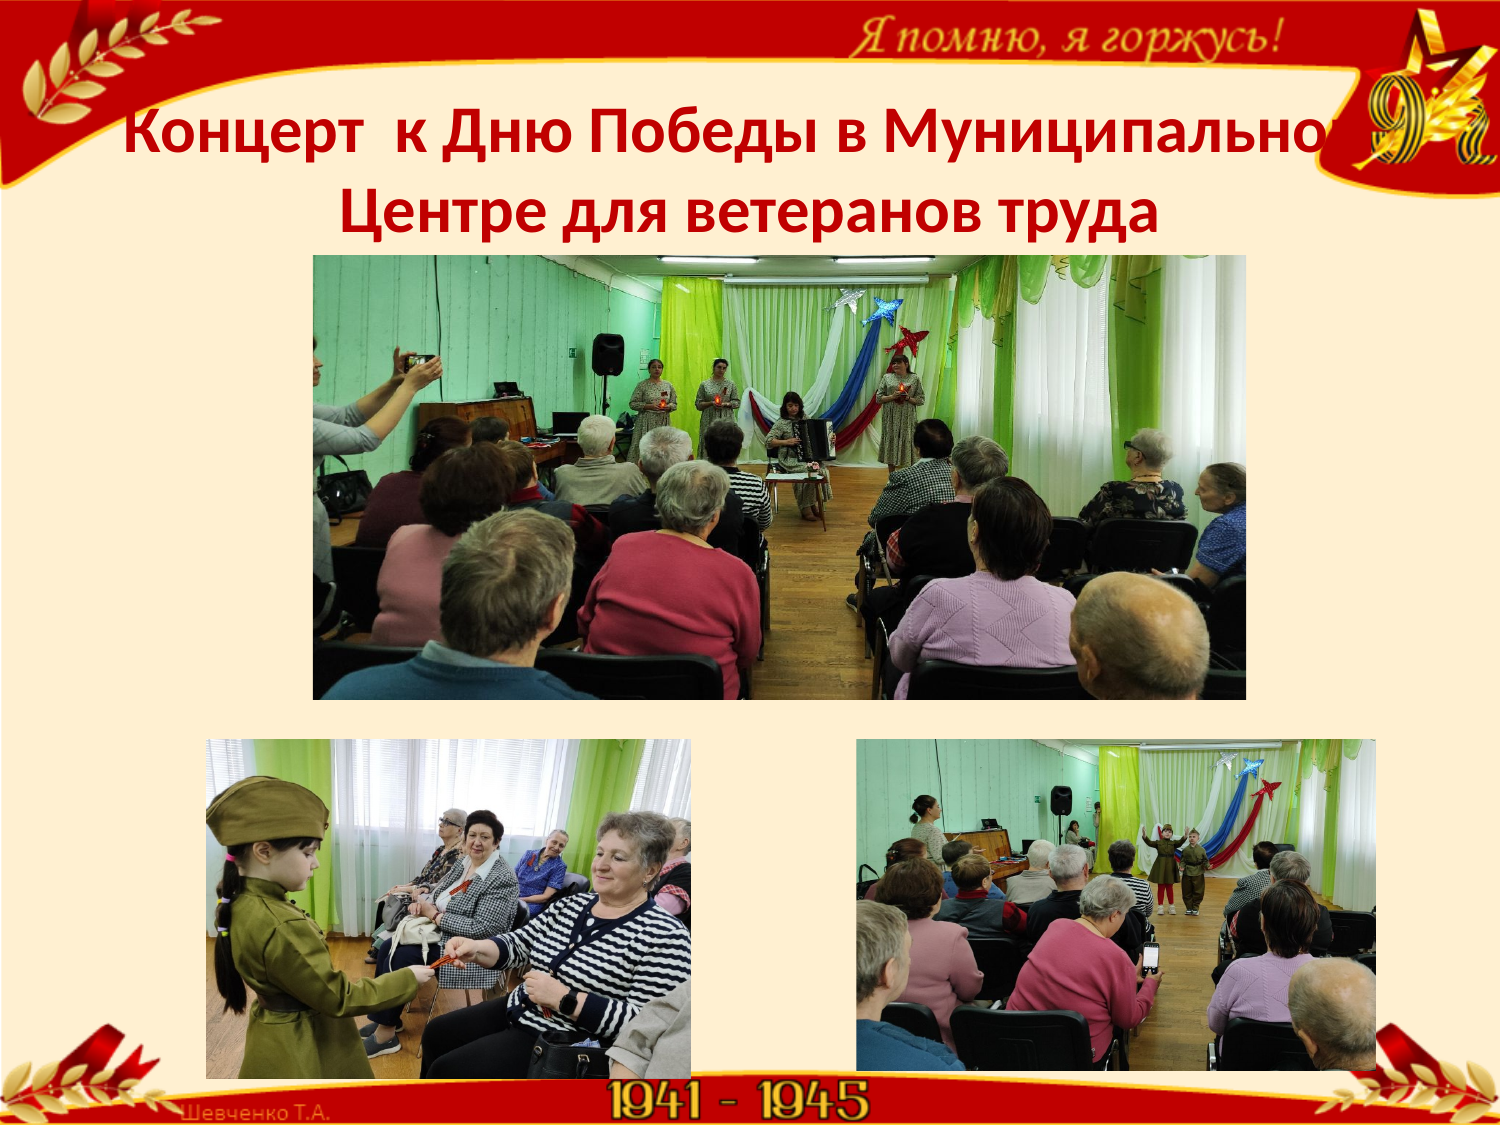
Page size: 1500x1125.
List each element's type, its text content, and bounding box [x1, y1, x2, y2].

picture [0, 0, 1500, 1125]
text_box Концерт к Дню Победы в Муниципальном Центре для ветеранов труда [74, 78, 1425, 256]
